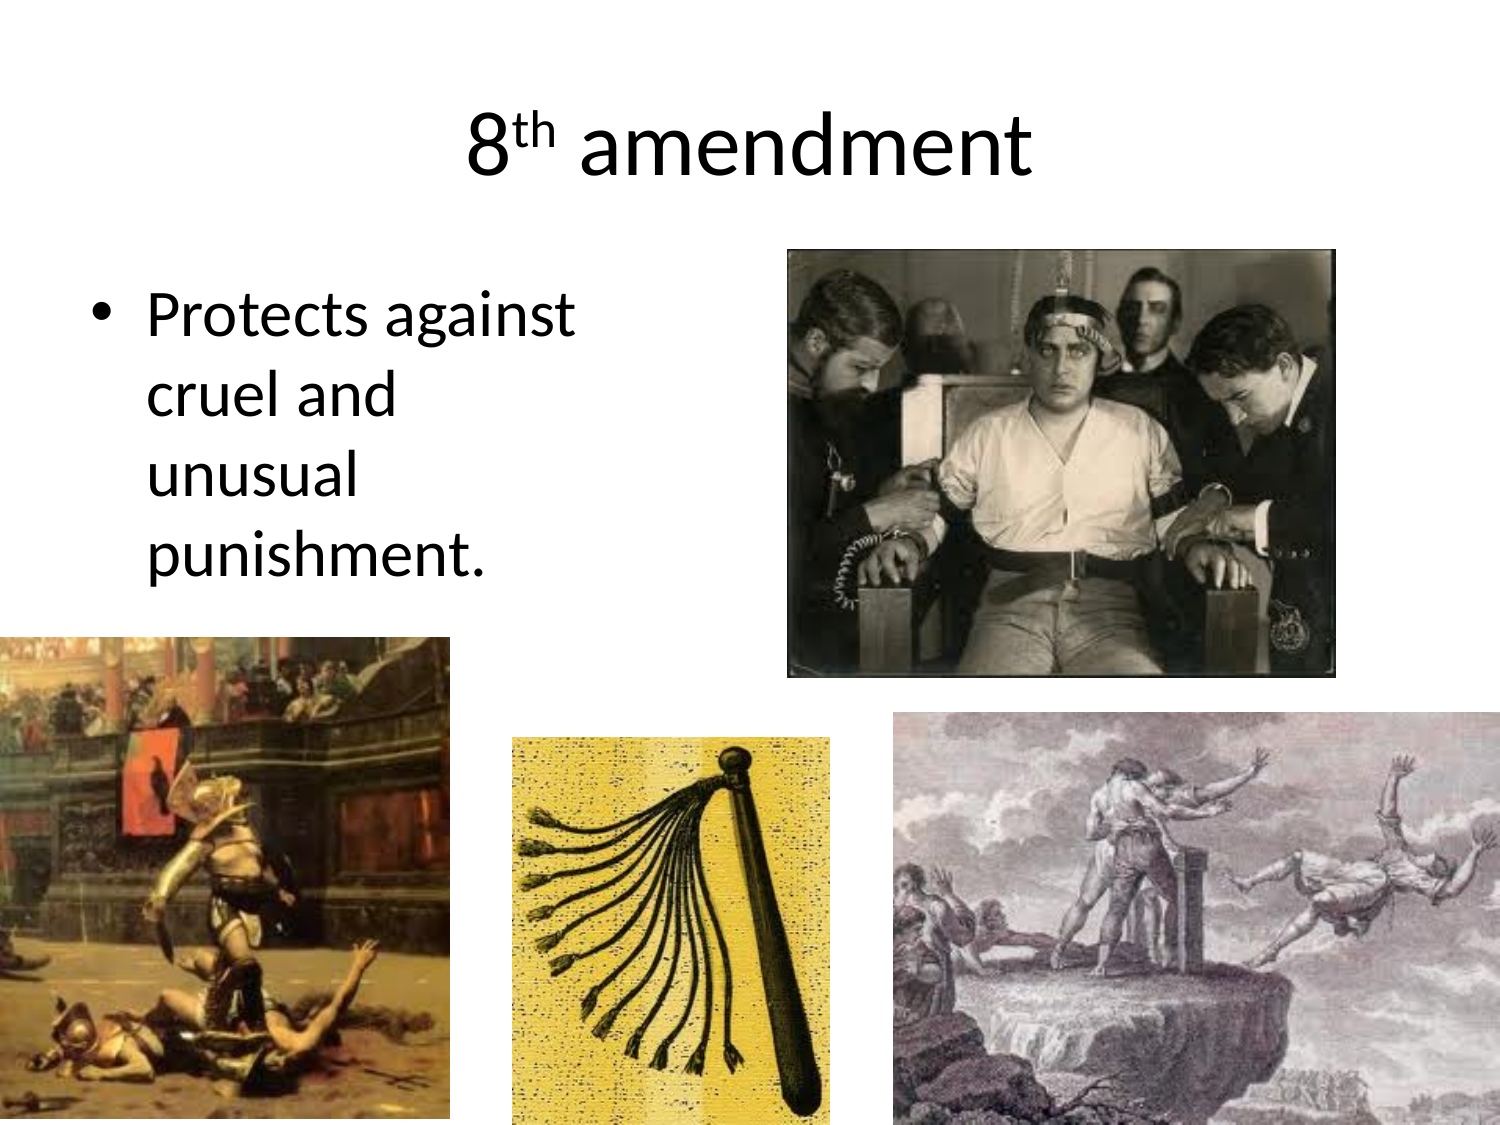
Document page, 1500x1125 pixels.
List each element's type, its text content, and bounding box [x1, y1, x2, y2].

title 8th amendment [75, 45, 1425, 233]
picture [787, 249, 1337, 678]
list Protects against cruel and unusual punishment. [75, 262, 638, 1005]
picture [512, 737, 830, 1125]
picture [893, 712, 1500, 1125]
picture [0, 637, 451, 1119]
